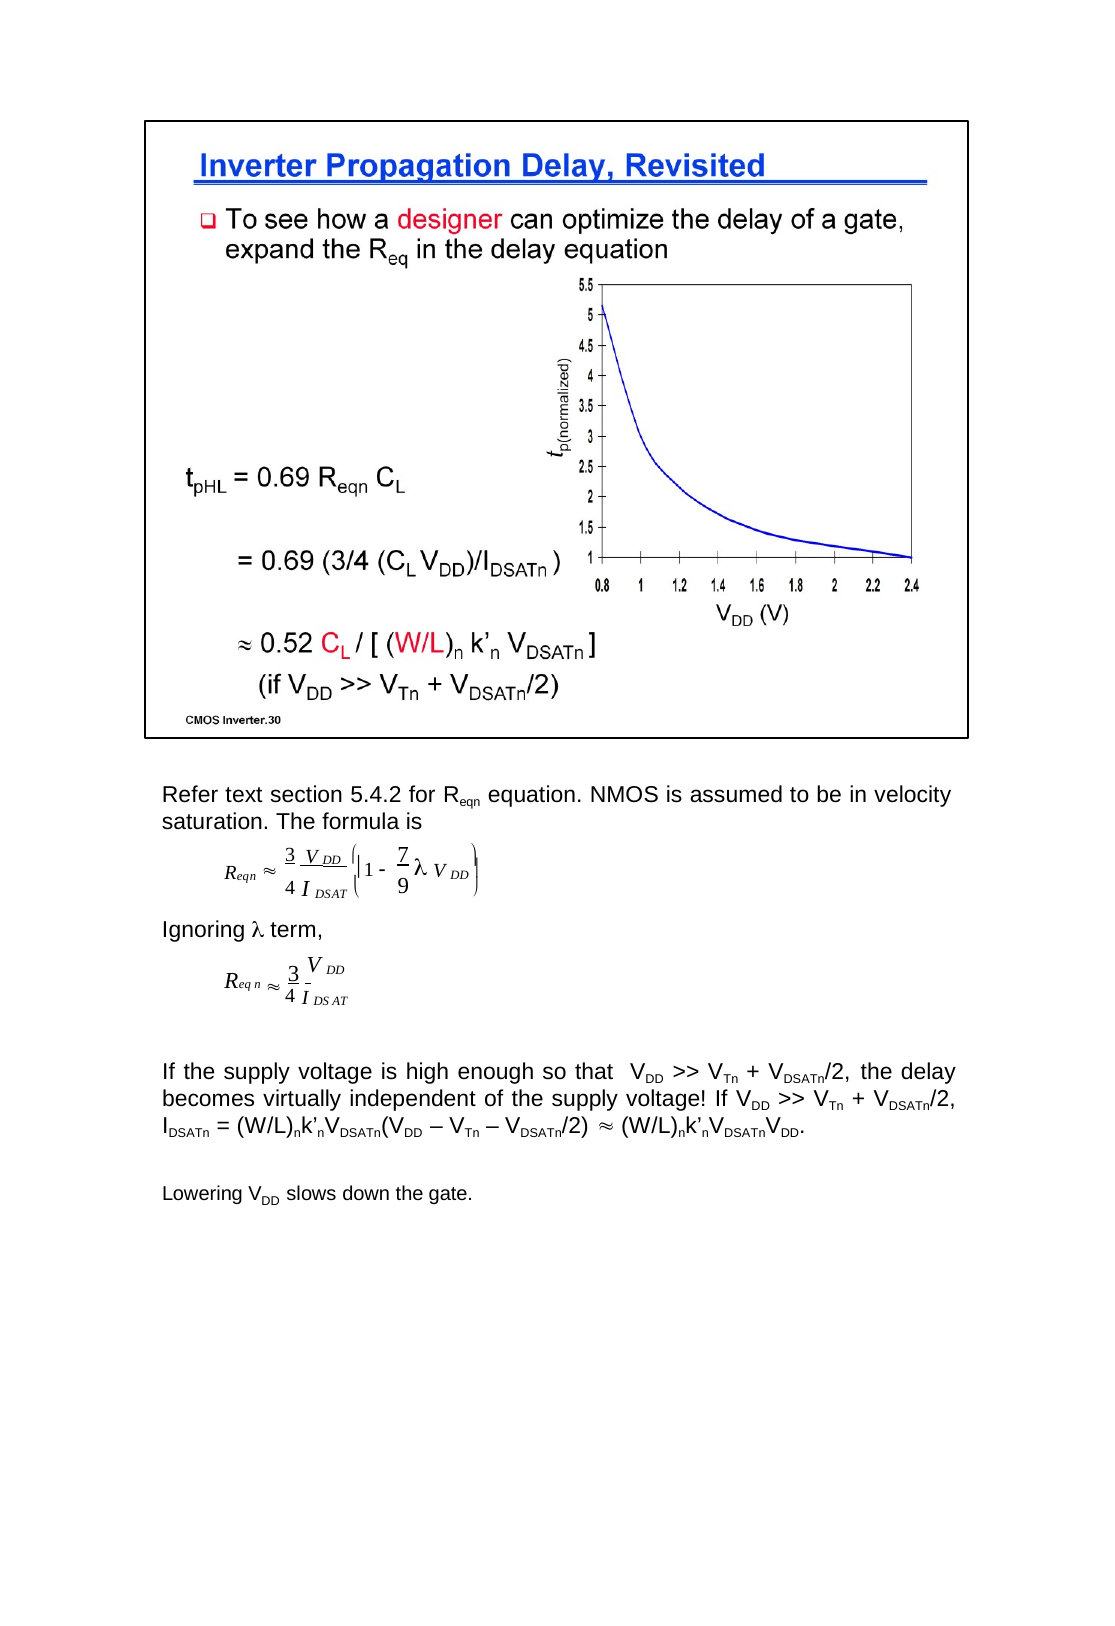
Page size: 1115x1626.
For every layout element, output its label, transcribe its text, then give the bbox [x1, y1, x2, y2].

text_box Refer text section 5.4.2 for Reqn equation. NMOS is assumed to be in velocity saturation. The formula is [159, 784, 956, 837]
text_box  V DD   [411, 855, 481, 905]
text_box 7 9 [395, 842, 415, 902]
text_box 4 I DSAT  [283, 874, 371, 905]
text_box 3 V DD  [283, 841, 371, 872]
text_box [301, 946, 354, 972]
text_box Reqn  [222, 856, 285, 887]
text_box Lowering VDD slows down the gate. [159, 1180, 526, 1212]
text_box 4 I DS AT [283, 981, 357, 1012]
text_box  [467, 843, 485, 871]
text_box Ignoring  term,  3 [159, 915, 361, 991]
text_box Req n [222, 966, 267, 994]
text_box 1  [353, 856, 398, 885]
text_box If the supply voltage is high enough so that VDD >> VTn + VDSATn/2, the delay becomes virtually independent of the supply voltage! If VDD >> VTn + VDSATn/2, IDSATn = (W/L)nk’nVDSATn(VDD – VTn – VDSATn/2)  (W/L)nk’nVDSATnVDD. [159, 1059, 956, 1140]
text_box [145, 120, 968, 738]
text_box V DD [304, 972, 352, 980]
